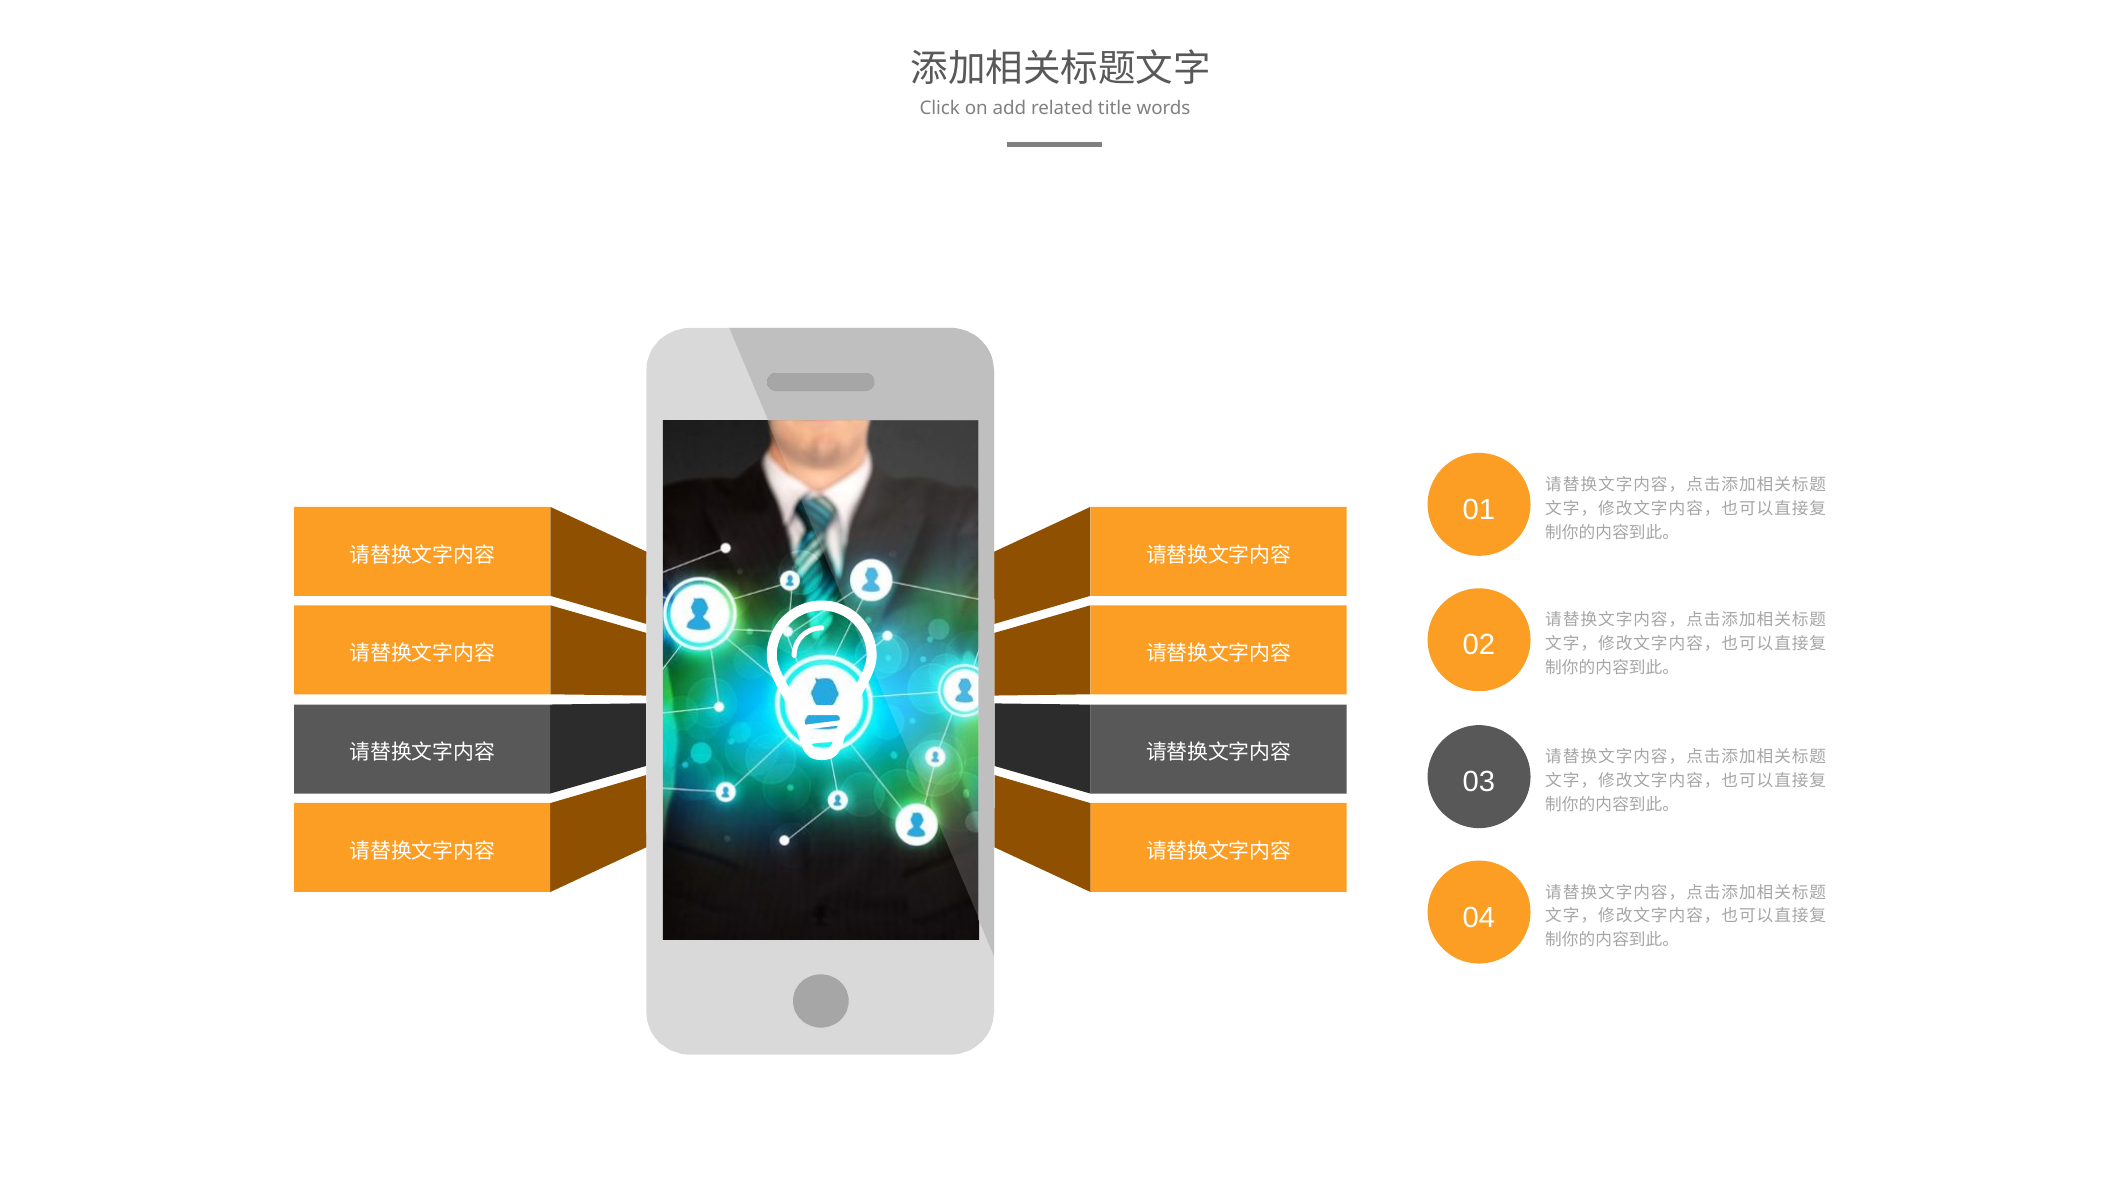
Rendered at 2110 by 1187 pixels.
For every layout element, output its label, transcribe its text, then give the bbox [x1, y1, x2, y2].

text_box 01 [1426, 451, 1530, 557]
text_box 03 [1426, 724, 1530, 830]
text_box 请替换文字内容，点击添加相关标题文字，修改文字内容，也可以直接复制你的内容到此。 [1530, 870, 1842, 957]
text_box Click on add related title words [877, 89, 1232, 124]
text_box 02 [1426, 587, 1530, 693]
text_box 请替换文字内容，点击添加相关标题文字，修改文字内容，也可以直接复制你的内容到此。 [1530, 734, 1842, 822]
text_box 请替换文字内容，点击添加相关标题文字，修改文字内容，也可以直接复制你的内容到此。 [1530, 597, 1842, 685]
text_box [646, 327, 994, 1055]
text_box 04 [1426, 859, 1530, 965]
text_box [994, 506, 1347, 893]
text_box 添加相关标题文字 [877, 37, 1245, 95]
text_box 请替换文字内容，点击添加相关标题文字，修改文字内容，也可以直接复制你的内容到此。 [1530, 462, 1842, 549]
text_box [294, 506, 646, 893]
